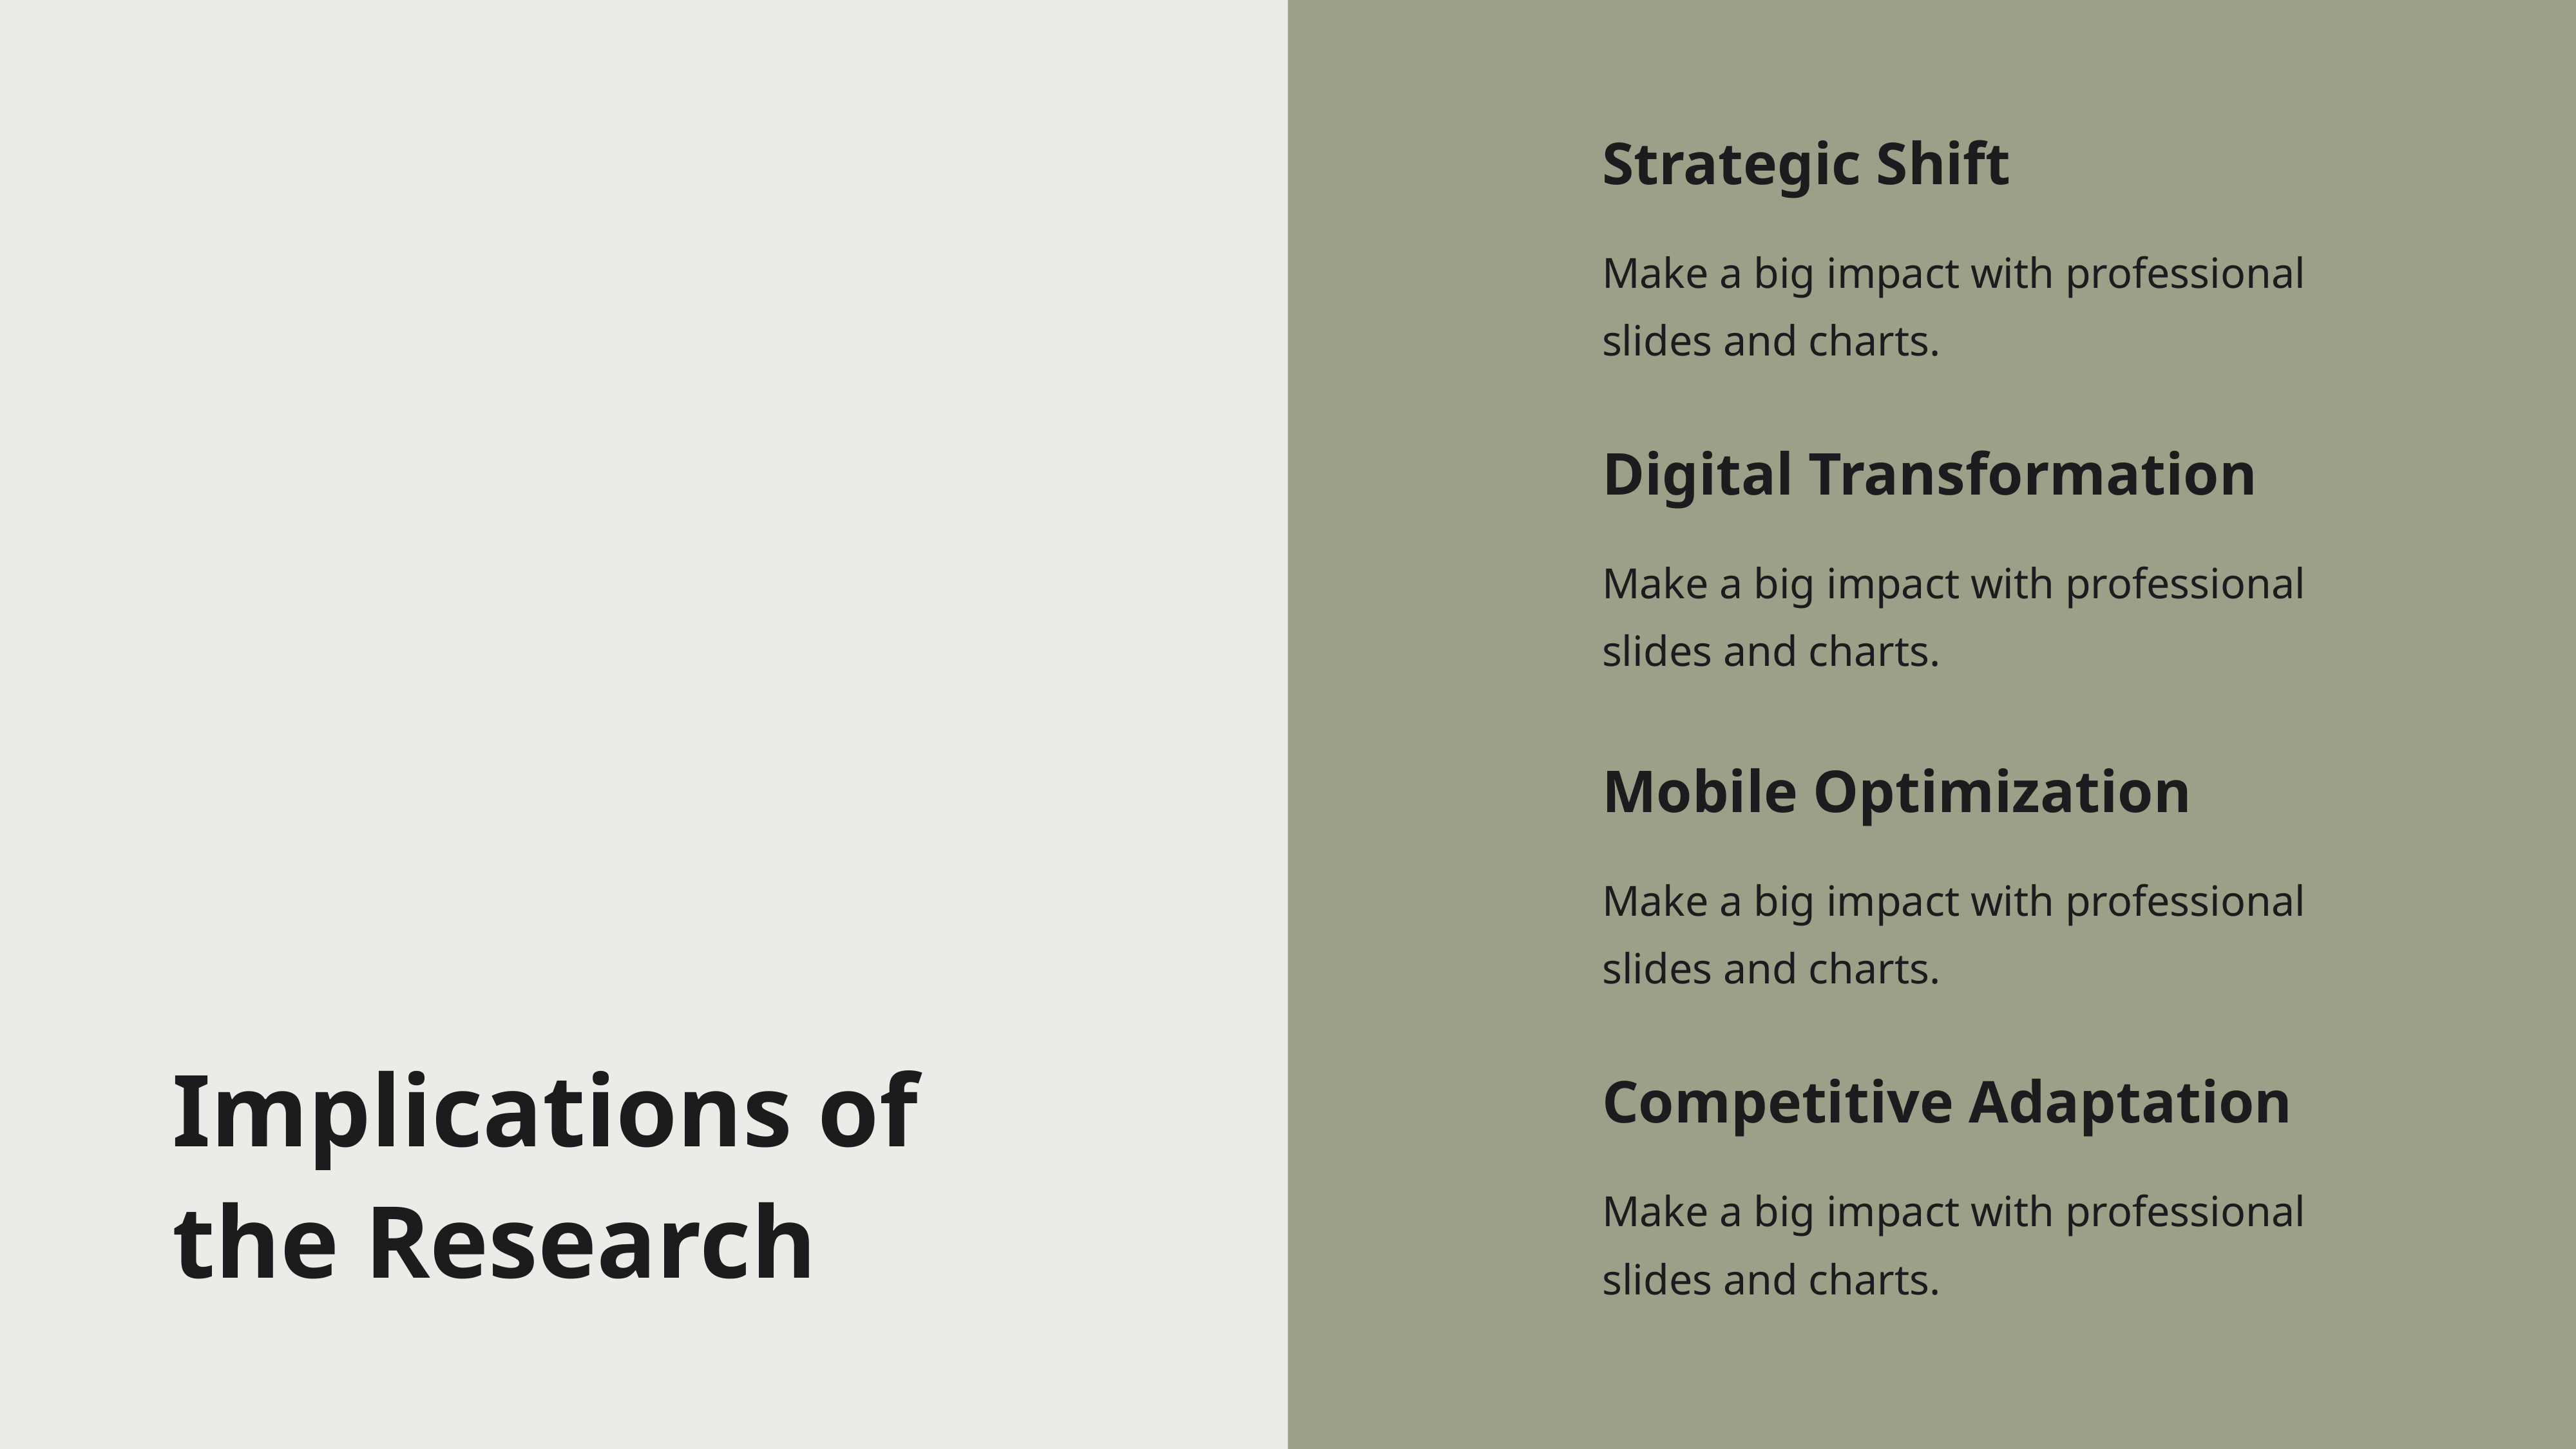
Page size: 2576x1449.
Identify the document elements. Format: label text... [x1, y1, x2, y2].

text_box Make a big impact with professional slides and charts. [1592, 851, 2359, 998]
text_box Make a big impact with professional slides and charts. [1592, 1162, 2359, 1308]
text_box Implications of the Research [162, 1030, 1071, 1303]
text_box Competitive Adaptation [1592, 1053, 2359, 1139]
text_box Make a big impact with professional slides and charts. [1592, 534, 2317, 680]
text_box Strategic Shift [1592, 115, 2317, 201]
text_box Make a big impact with professional slides and charts. [1592, 223, 2317, 370]
text_box Digital Transformation [1592, 425, 2317, 511]
text_box Mobile Optimization [1592, 743, 2359, 829]
text_box [1287, 0, 2576, 1449]
